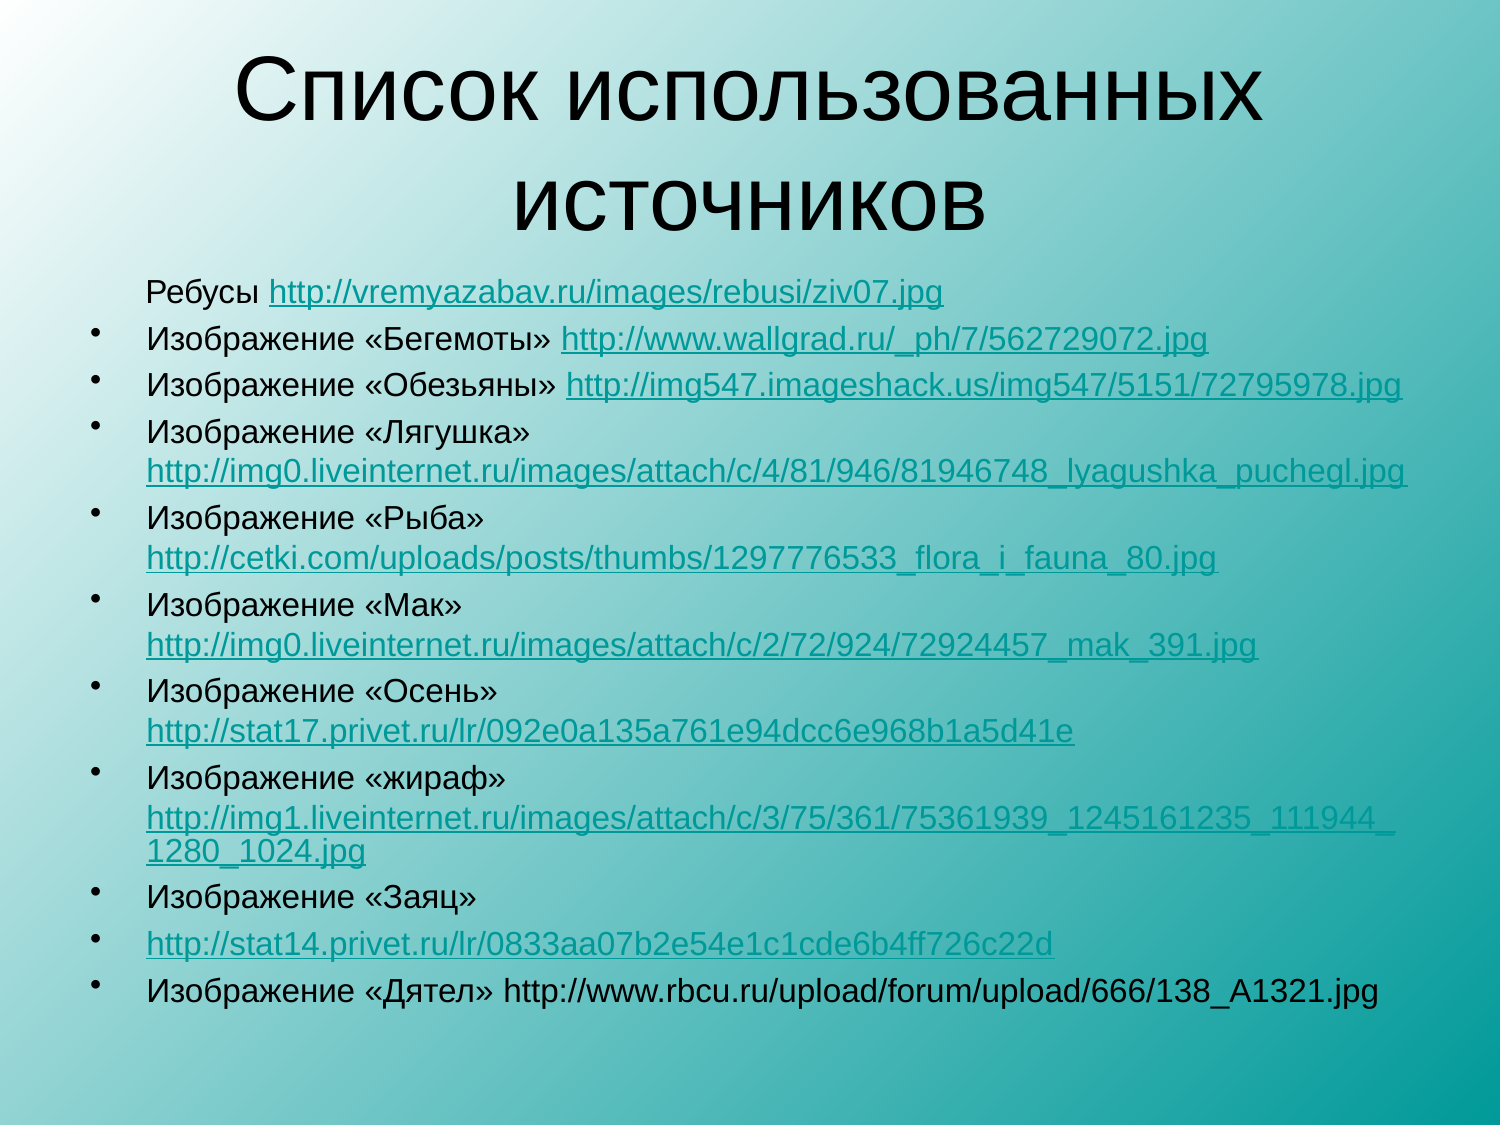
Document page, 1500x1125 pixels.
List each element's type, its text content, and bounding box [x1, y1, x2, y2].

list Ребусы http://vremyazabav.ru/images/rebusi/ziv07.jpg Изображение «Бегемоты» http://www.wallgrad.ru/_ph/7/562729072.jpg Изображение «Обезьяны» http://img547.imageshack.us/img547/5151/72795978.jpg Изображение «Лягушка» http://img0.liveinternet.ru/images/attach/c/4/81/946/81946748_lyagushka_puchegl.jpg Изображение «Рыба» http://cetki.com/uploads/posts/thumbs/1297776533_flora_i_fauna_80.jpg Изображение «Мак» http://img0.liveinternet.ru/images/attach/c/2/72/924/72924457_mak_391.jpg Изображение «Осень» http://stat17.privet.ru/lr/092e0a135a761e94dcc6e968b1a5d41e Изображение «жираф» http://img1.liveinternet.ru/images/attach/c/3/75/361/75361939_1245161235_111944_1280_1024.jpg Изображение «Заяц» http://stat14.privet.ru/lr/0833aa07b2e54e1c1cde6b4ff726c22d Изображение «Дятел» http://www.rbcu.ru/upload/forum/upload/666/138_A1321.jpg [74, 262, 1426, 1006]
title Список использованных источников [74, 44, 1426, 233]
